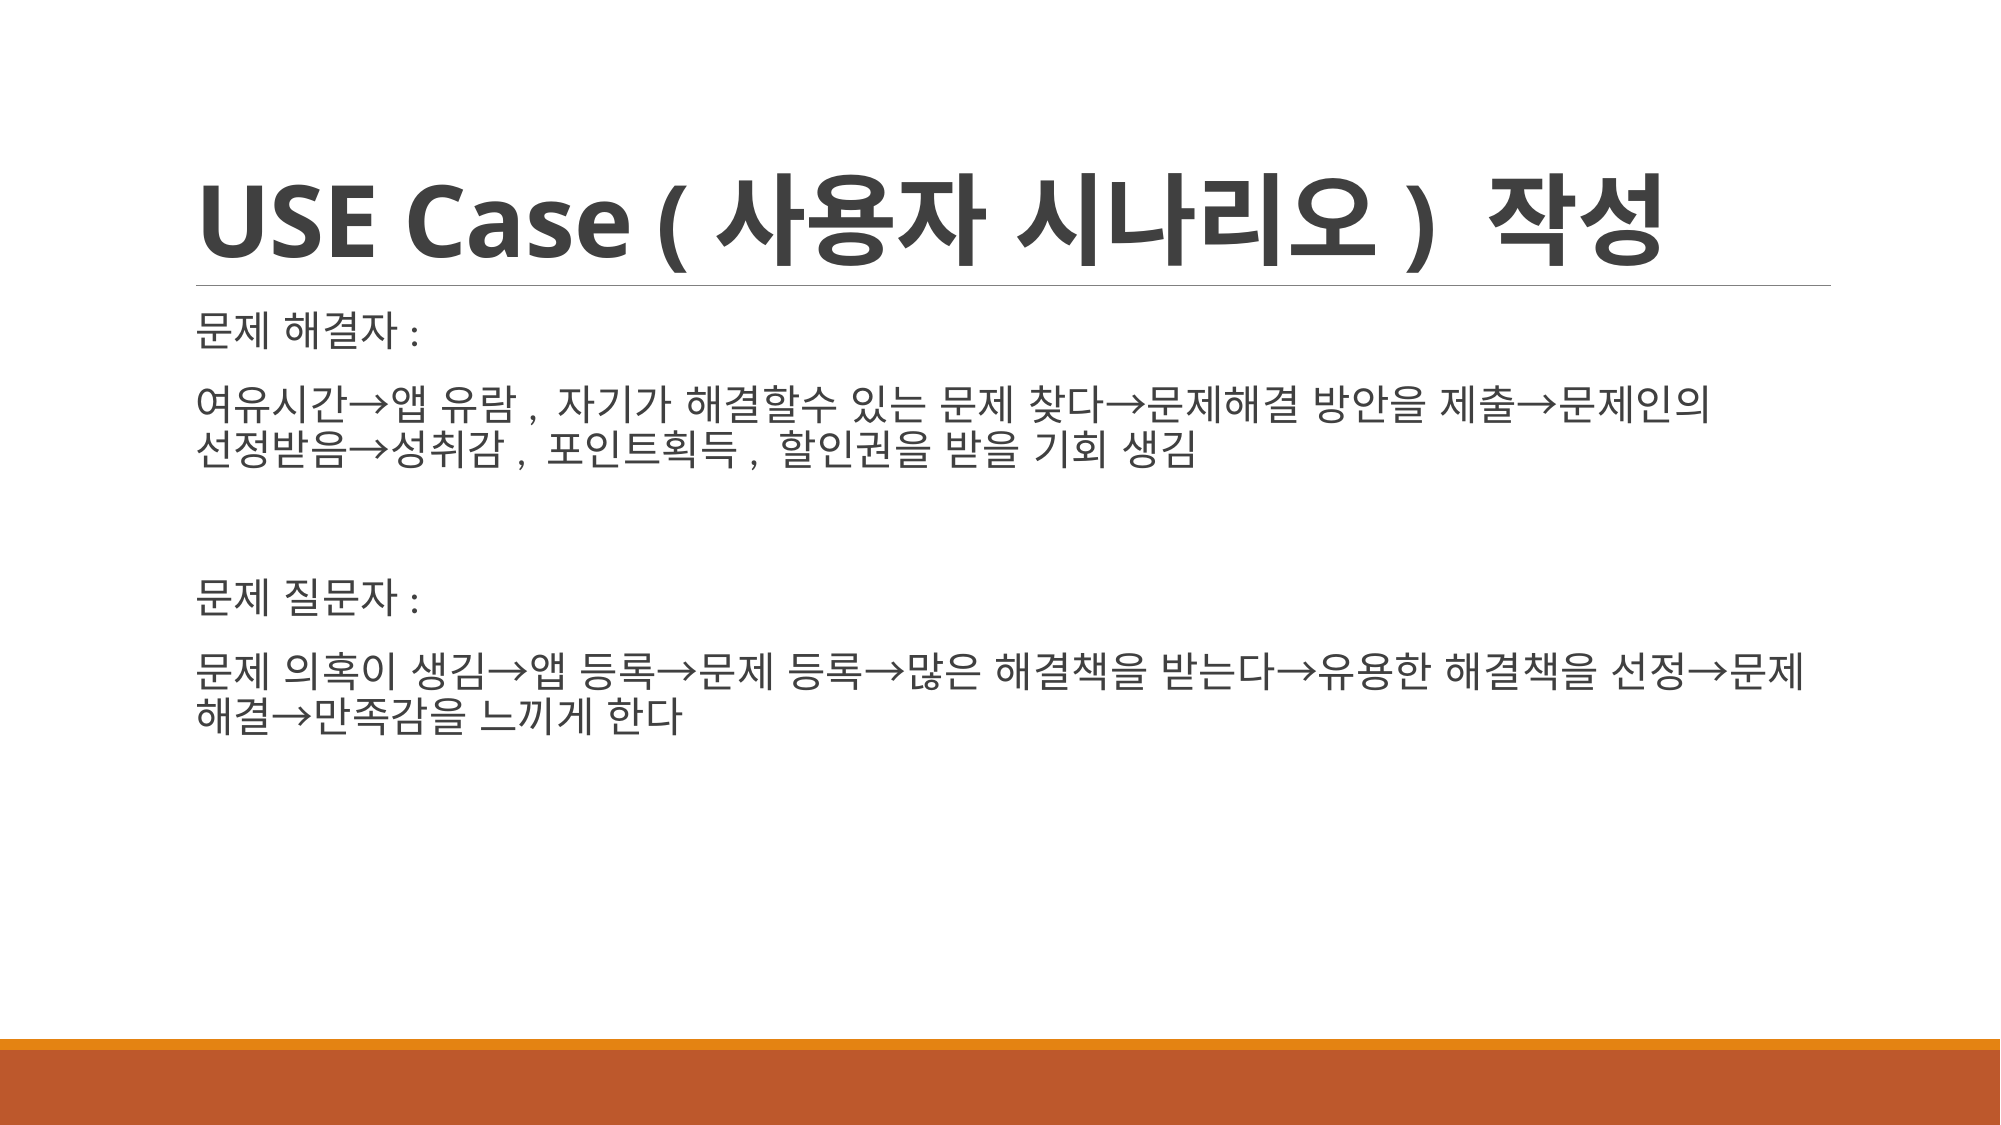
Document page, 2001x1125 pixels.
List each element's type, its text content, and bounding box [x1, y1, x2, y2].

list 문제 해결자: 여유시간→앱 유람, 자기가 해결할수 있는 문제 찾다→문제해결 방안을 제출→문제인의 선정받음→성취감, 포인트획득, 할인권을 받을 기회 생김 문제 질문자: 문제 의혹이 생김→앱 등록→문제 등록→많은 해결책을 받는다→유용한 해결책을 선정→문제 해결→만족감을 느끼게 한다 [180, 302, 1830, 963]
title USE Case (사용자 시나리오) 작성 [180, 47, 1830, 285]
